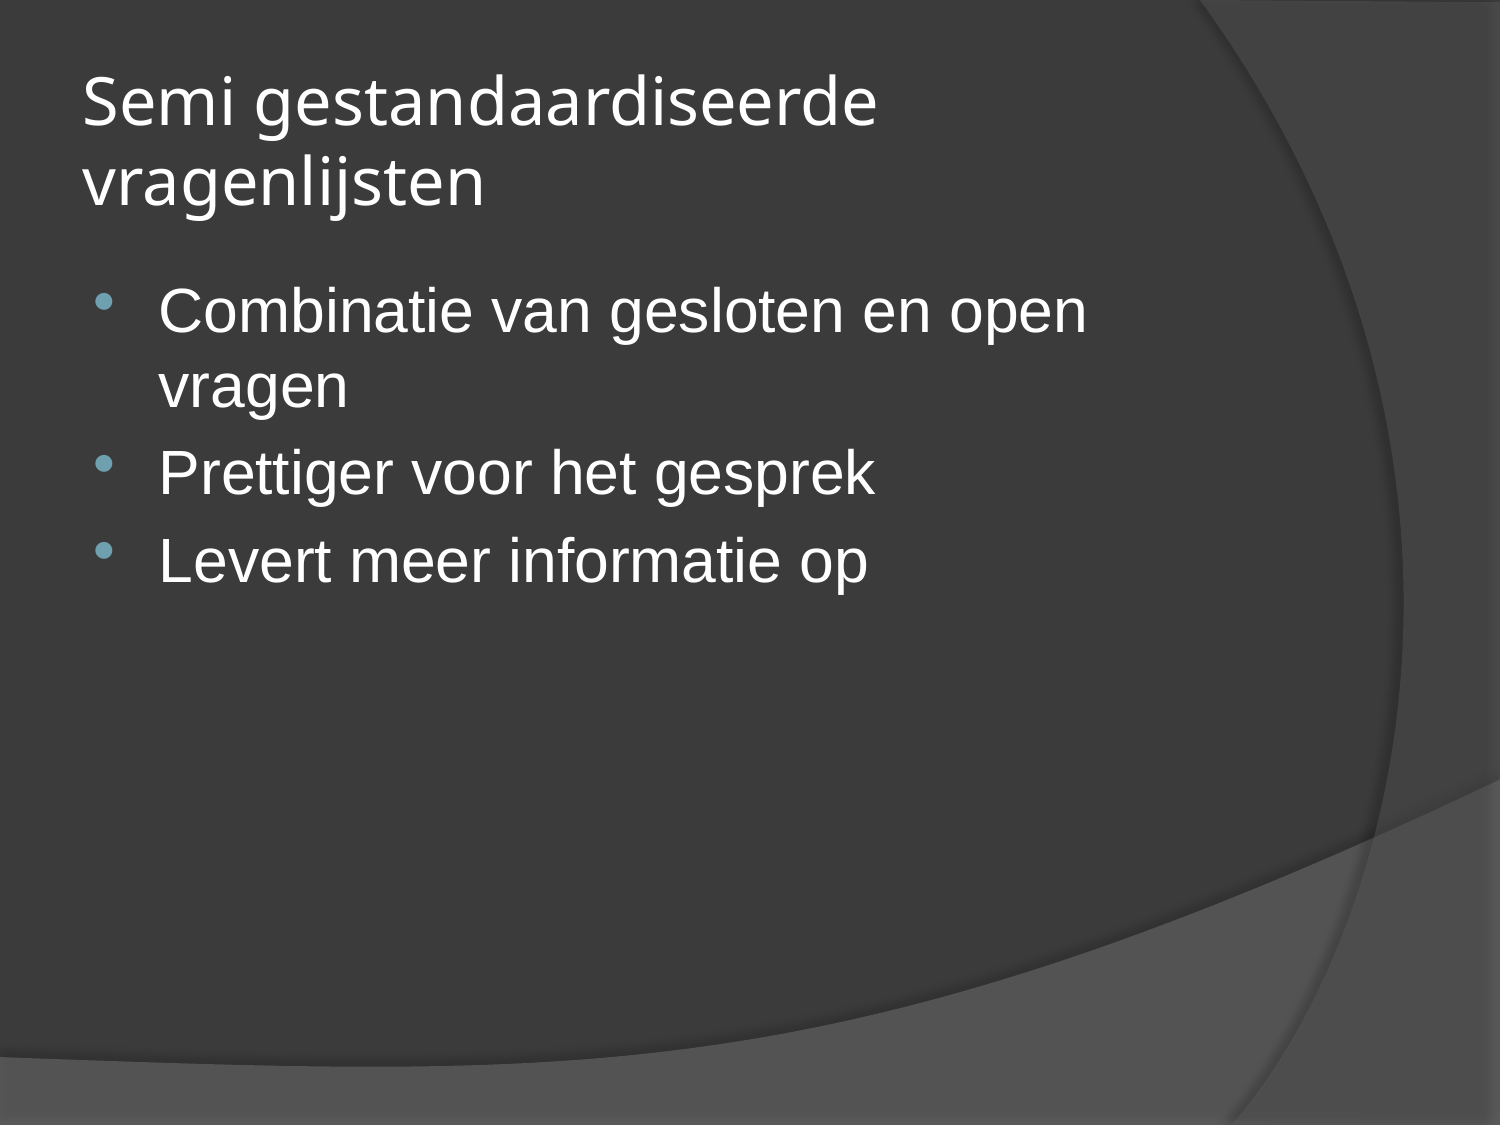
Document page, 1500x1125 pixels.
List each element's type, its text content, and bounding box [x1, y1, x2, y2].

title Semi gestandaardiseerde vragenlijsten [75, 45, 1300, 233]
list Combinatie van gesloten en open vragen Prettiger voor het gesprek Levert meer informatie op [75, 262, 1300, 1005]
